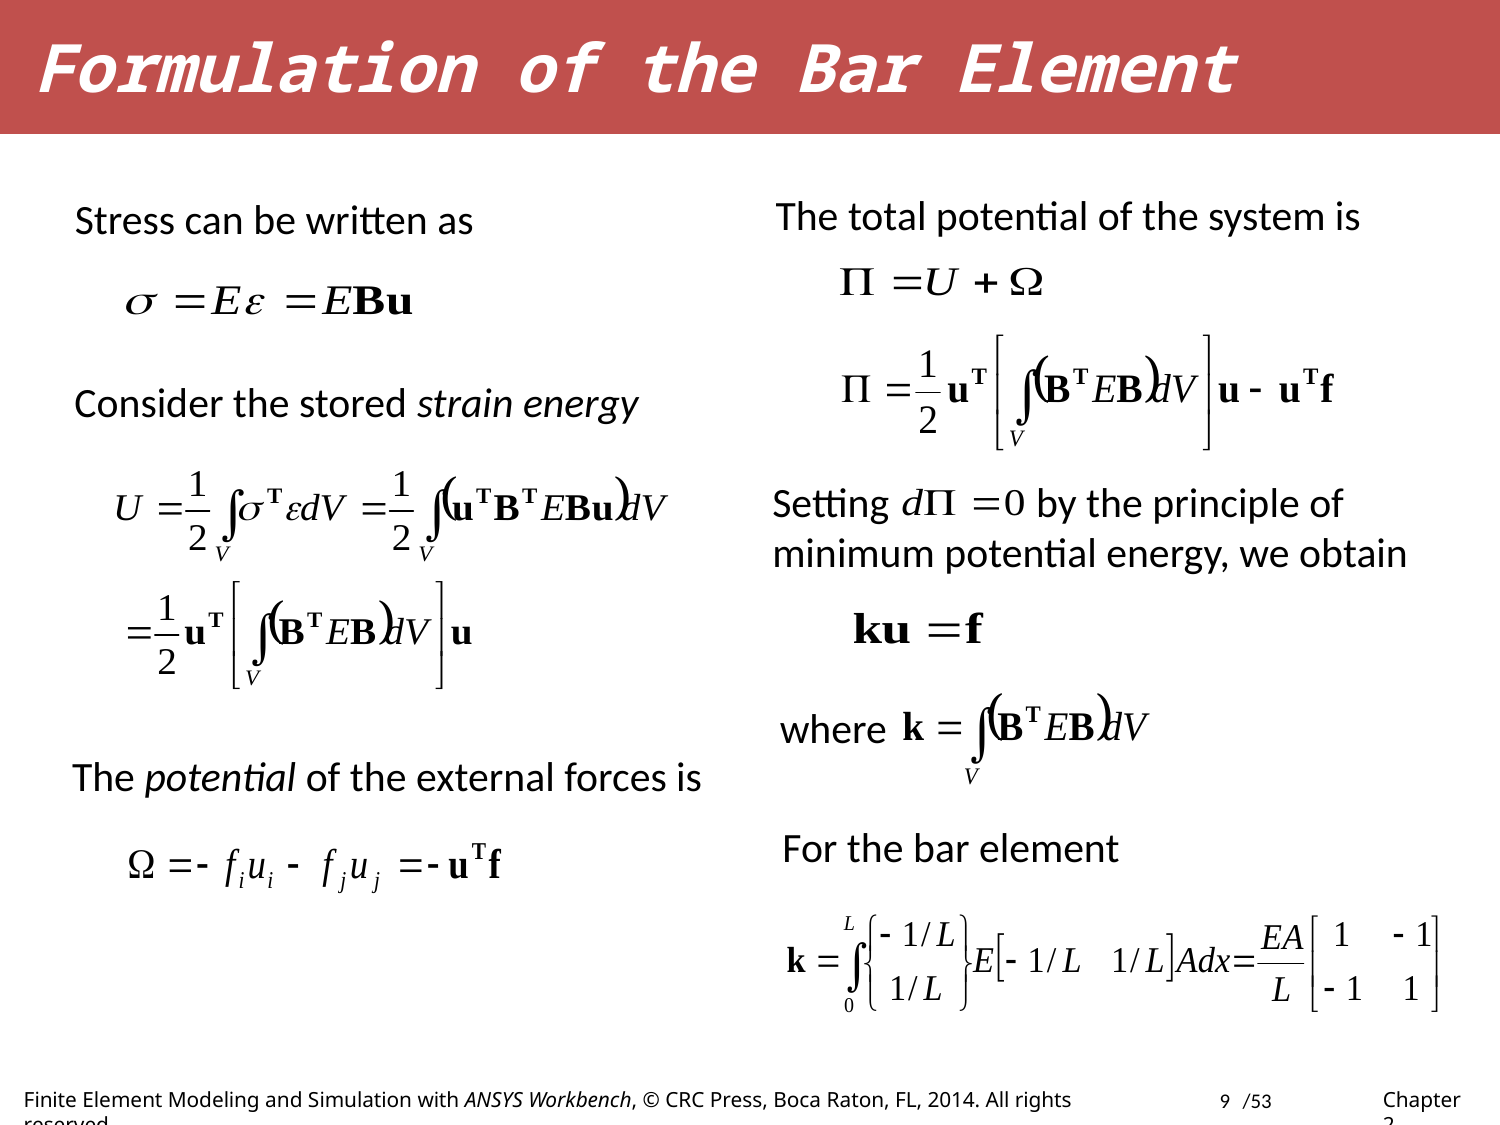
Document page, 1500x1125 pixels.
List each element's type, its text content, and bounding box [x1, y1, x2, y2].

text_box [117, 279, 423, 325]
text_box The total potential of the system is [760, 181, 1377, 246]
text_box The potential of the external forces is [57, 742, 758, 808]
text_box Consider the stored strain energy [59, 368, 654, 433]
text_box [834, 324, 1347, 460]
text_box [896, 689, 1158, 795]
text_box Setting by the principle of minimum potential energy, we obtain [757, 468, 1496, 584]
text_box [122, 832, 511, 903]
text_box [895, 480, 1034, 525]
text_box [831, 258, 1052, 307]
text_box where [765, 694, 891, 759]
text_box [844, 603, 1001, 655]
text_box Formulation of the Bar Element [19, 17, 1496, 113]
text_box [110, 458, 678, 699]
text_box Stress can be written as [60, 185, 490, 250]
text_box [781, 905, 1449, 1022]
slide_number 9 [1204, 1080, 1285, 1125]
text_box For the bar element [767, 813, 1145, 879]
